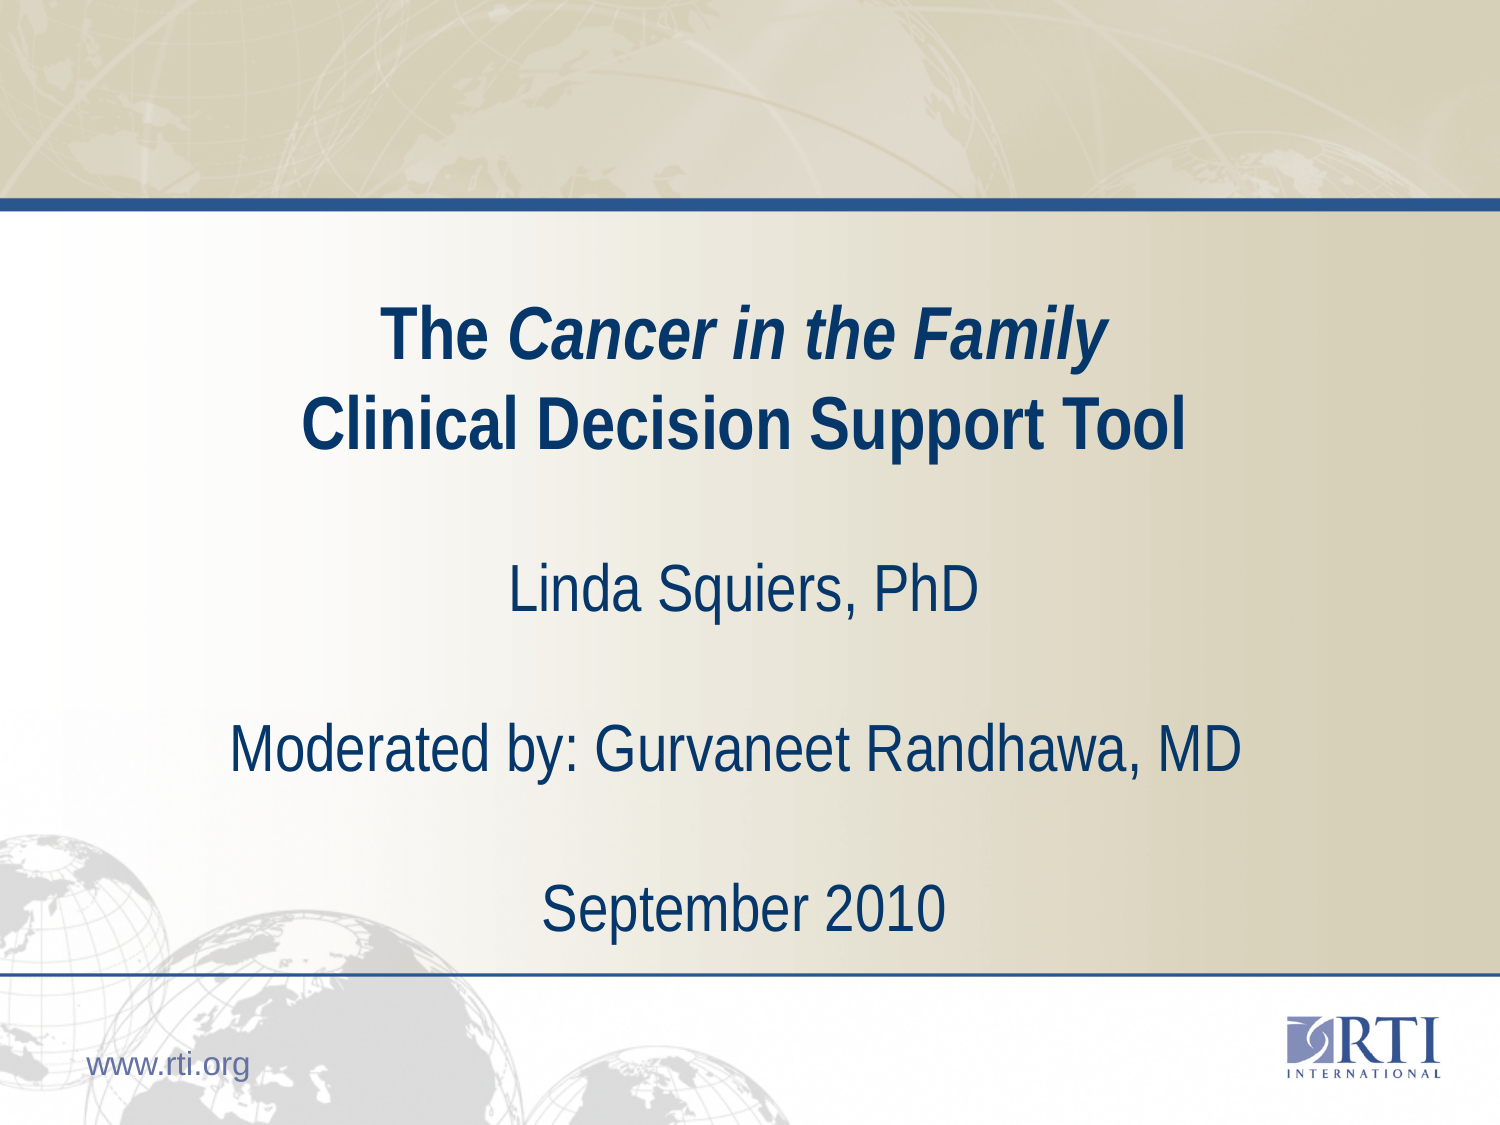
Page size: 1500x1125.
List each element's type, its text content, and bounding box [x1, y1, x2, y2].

picture [0, 977, 1500, 1125]
picture [0, 0, 1500, 973]
text_box www.rti.org [71, 1035, 266, 1090]
title The Cancer in the Family Clinical Decision Support Tool Linda Squiers, PhD Moderated by: Gurvaneet Randhawa, MD September 2010 [106, 464, 1383, 765]
